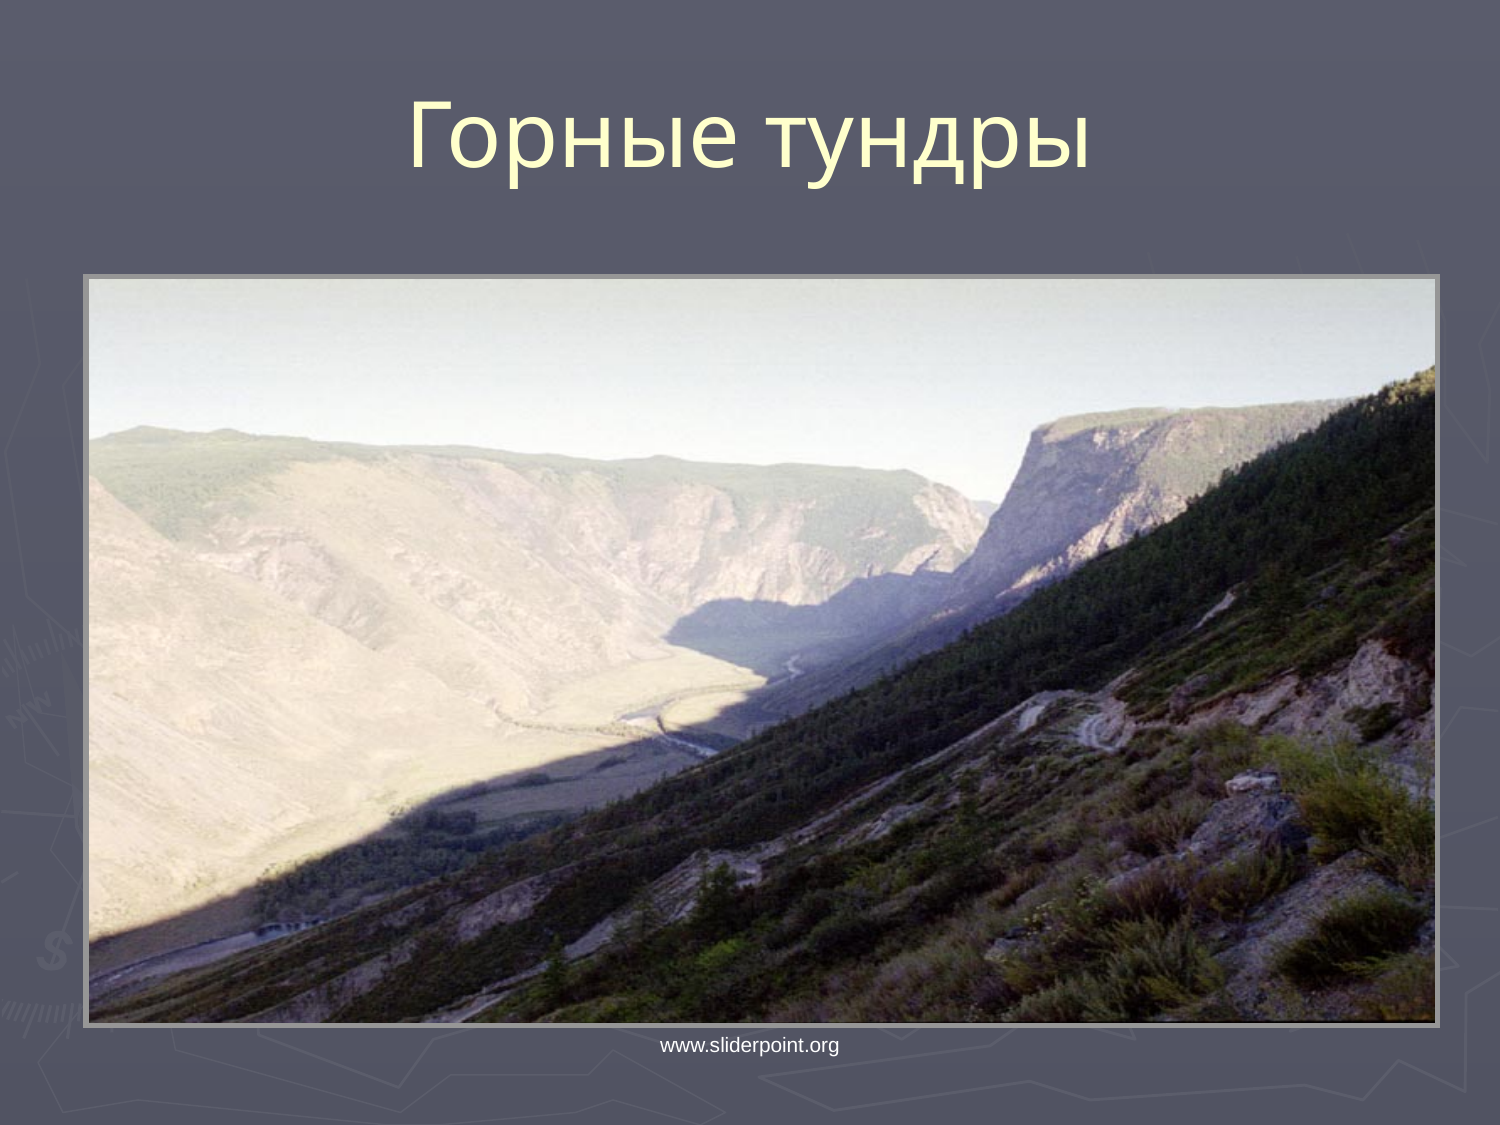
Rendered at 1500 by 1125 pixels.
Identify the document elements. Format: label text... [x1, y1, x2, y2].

footer www.sliderpoint.org [512, 1032, 988, 1103]
title Горные тундры [49, 37, 1451, 226]
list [88, 278, 1436, 1024]
